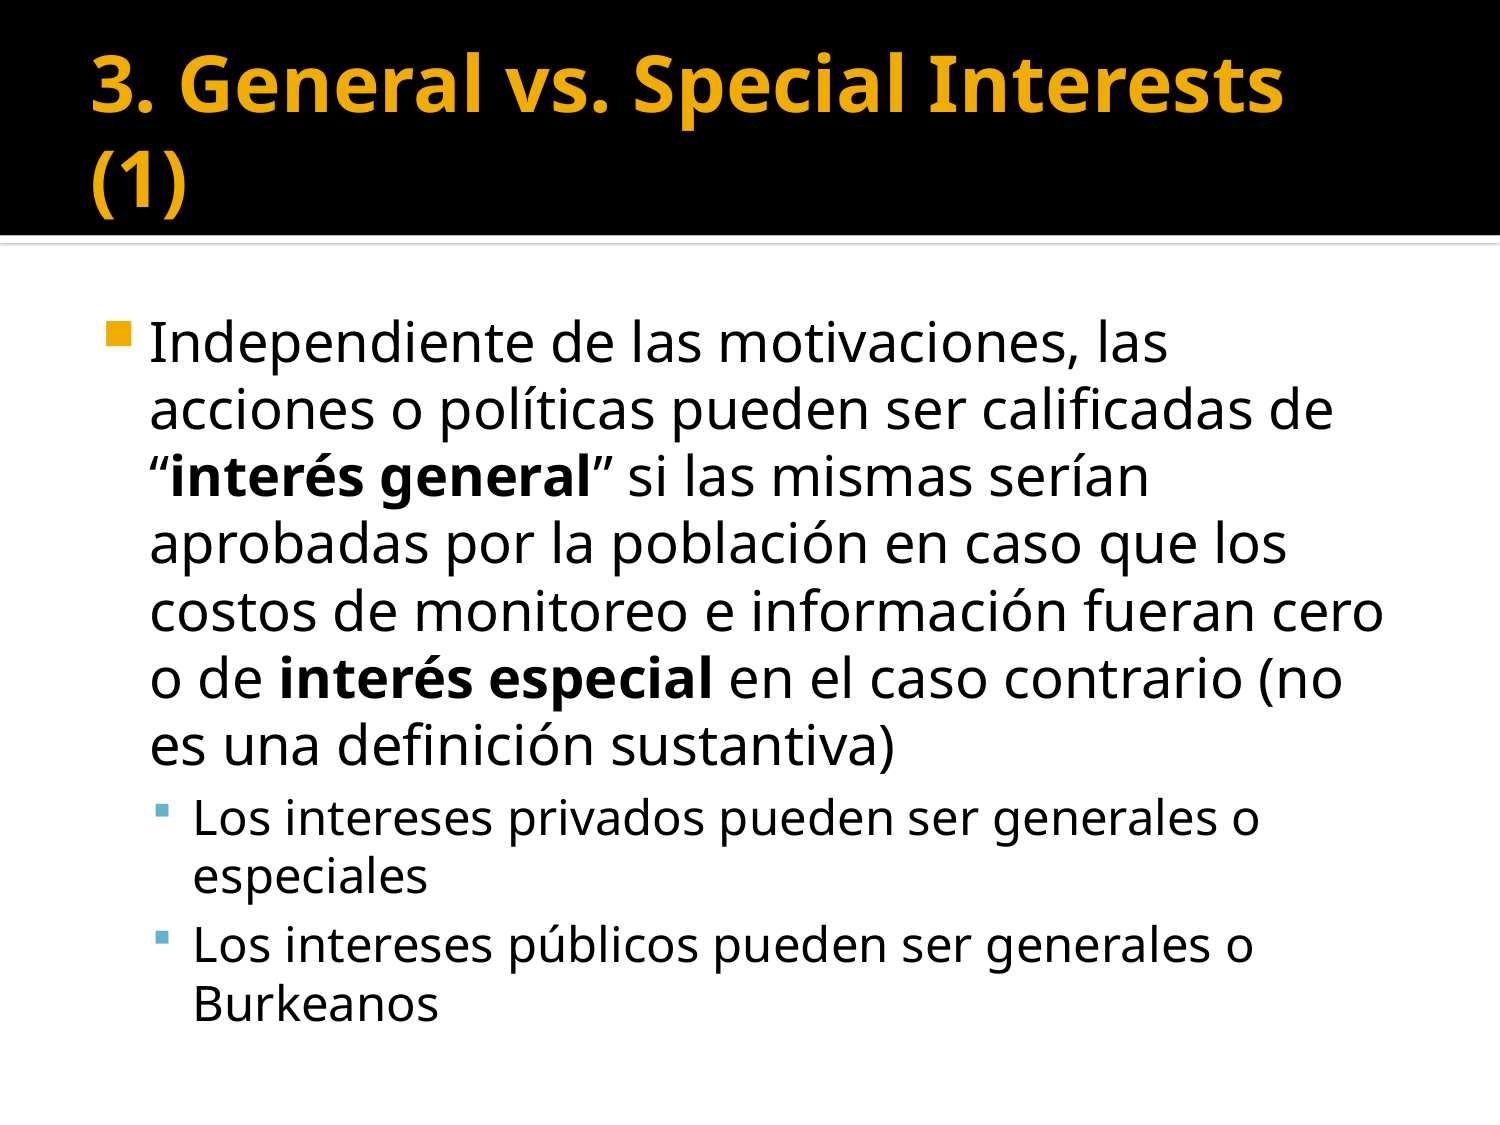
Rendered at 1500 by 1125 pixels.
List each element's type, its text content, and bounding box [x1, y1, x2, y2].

title 3. General vs. Special Interests (1) [75, 25, 1425, 231]
list Independiente de las motivaciones, las acciones o políticas pueden ser calificadas de “interés general” si las mismas serían aprobadas por la población en caso que los costos de monitoreo e información fueran cero o de interés especial en el caso contrario (no es una definición sustantiva) Los intereses privados pueden ser generales o especiales Los intereses públicos pueden ser generales o Burkeanos [75, 291, 1425, 1050]
